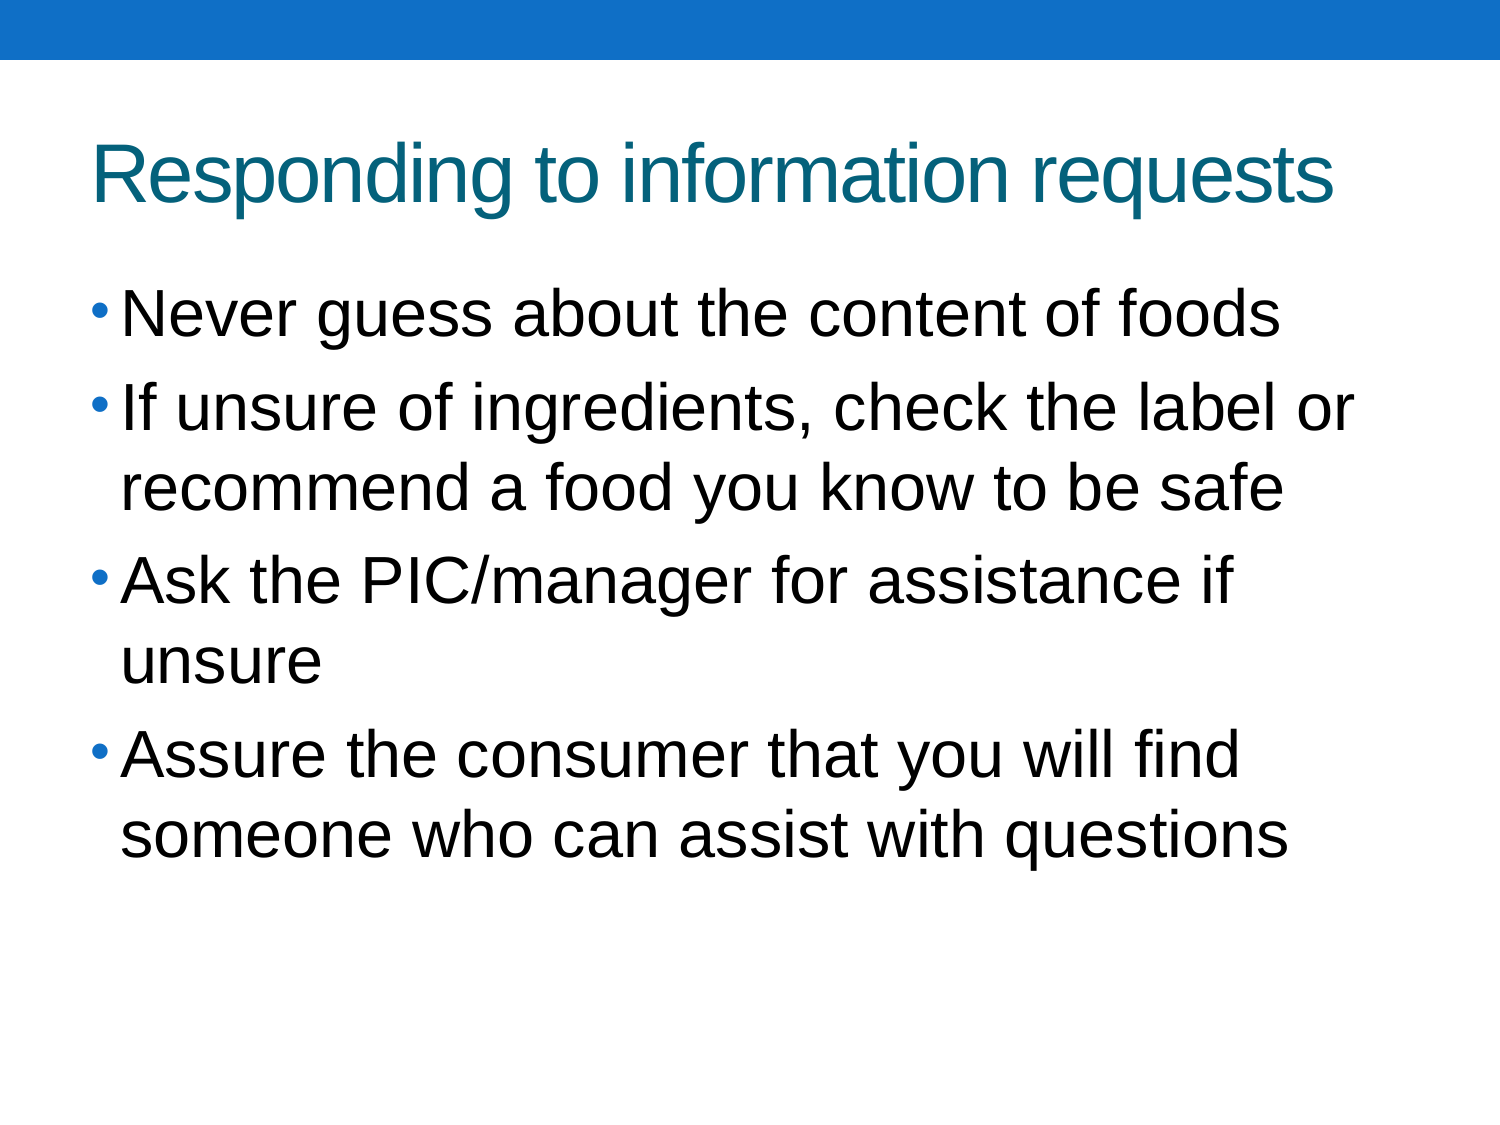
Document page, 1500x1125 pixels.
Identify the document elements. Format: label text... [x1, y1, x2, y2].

list Never guess about the content of foods If unsure of ingredients, check the label or recommend a food you know to be safe Ask the PIC/manager for assistance if unsure Assure the consumer that you will find someone who can assist with questions [75, 262, 1425, 1063]
title Responding to information requests [75, 87, 1425, 250]
